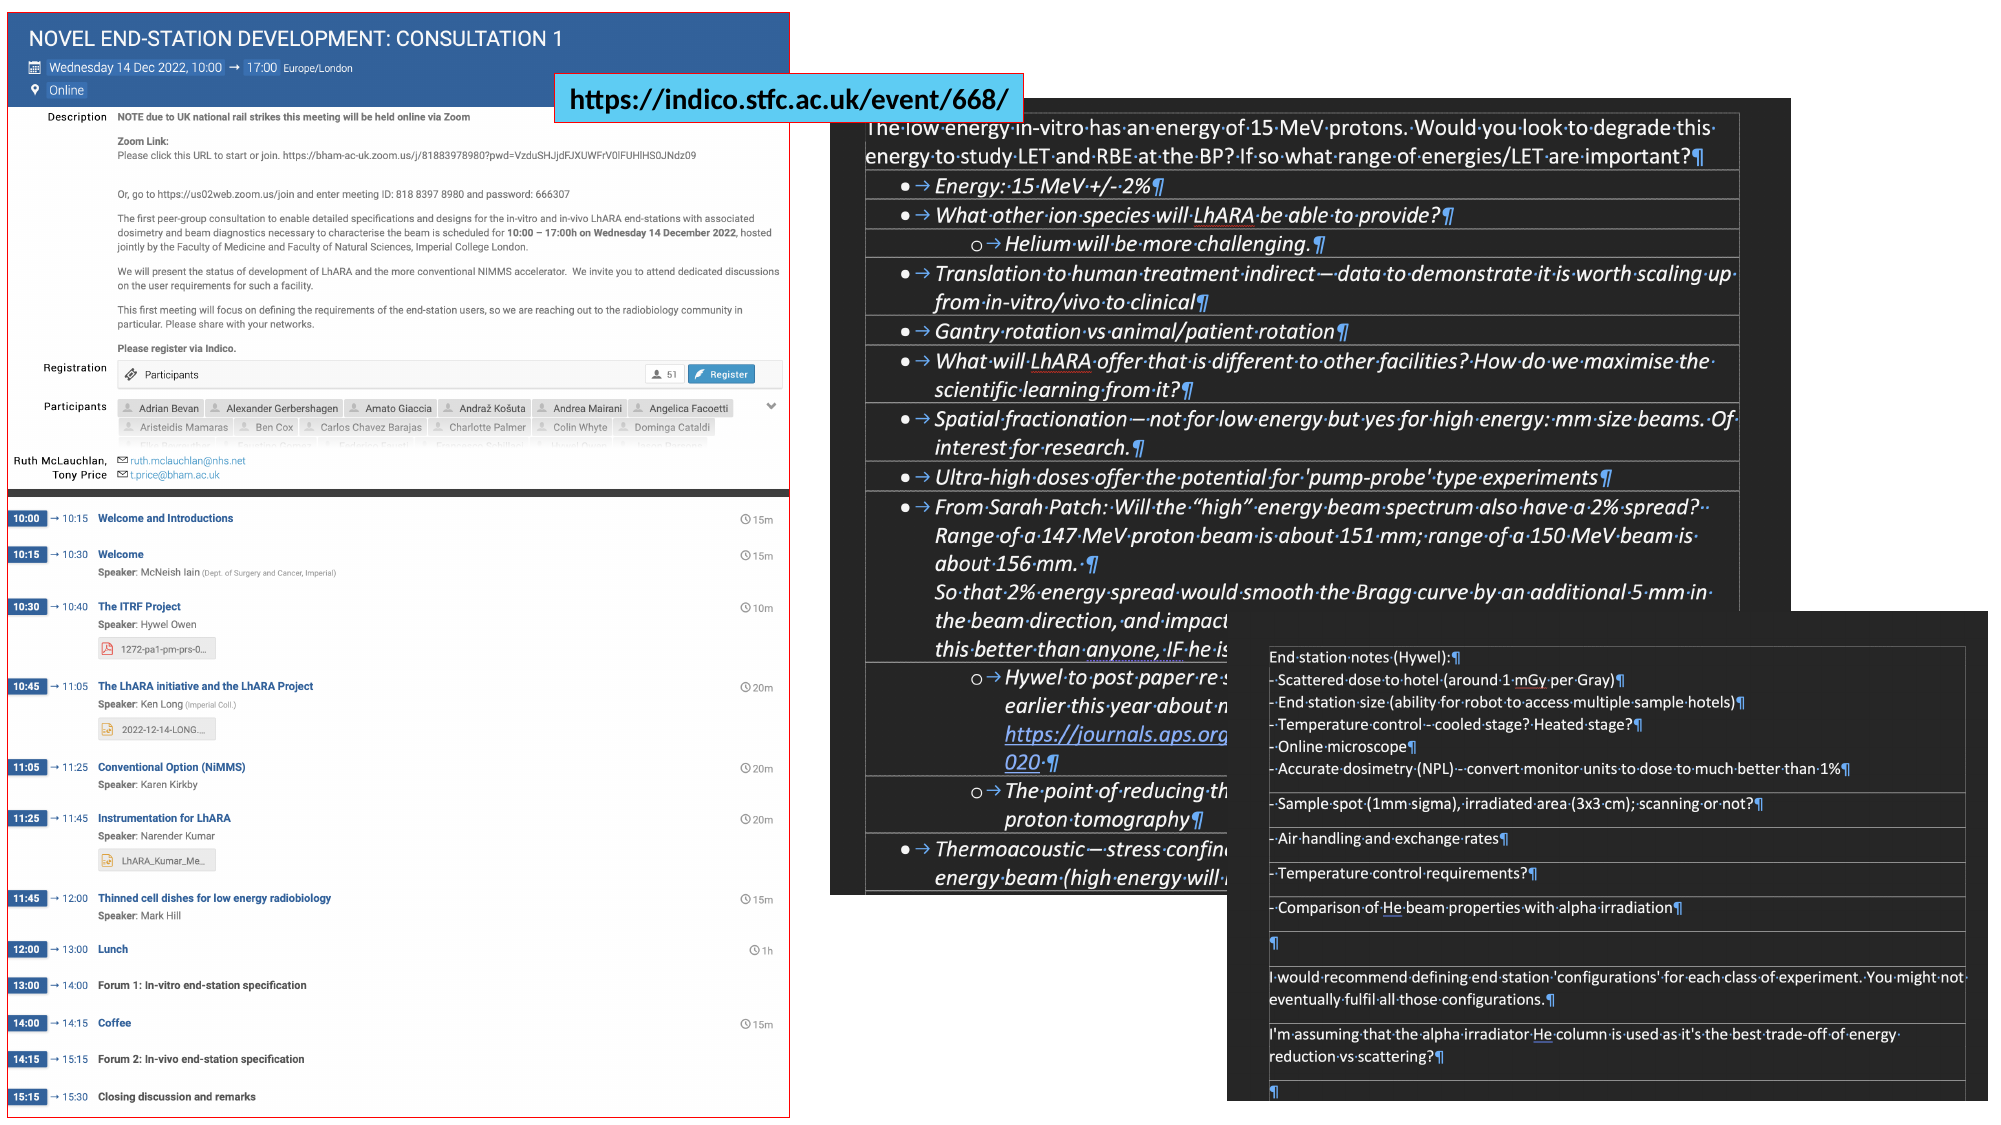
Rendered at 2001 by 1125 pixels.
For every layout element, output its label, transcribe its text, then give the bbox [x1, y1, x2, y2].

picture [830, 98, 1988, 1101]
picture [7, 12, 790, 1118]
text_box https://indico.stfc.ac.uk/event/668/ [790, 73, 1024, 123]
